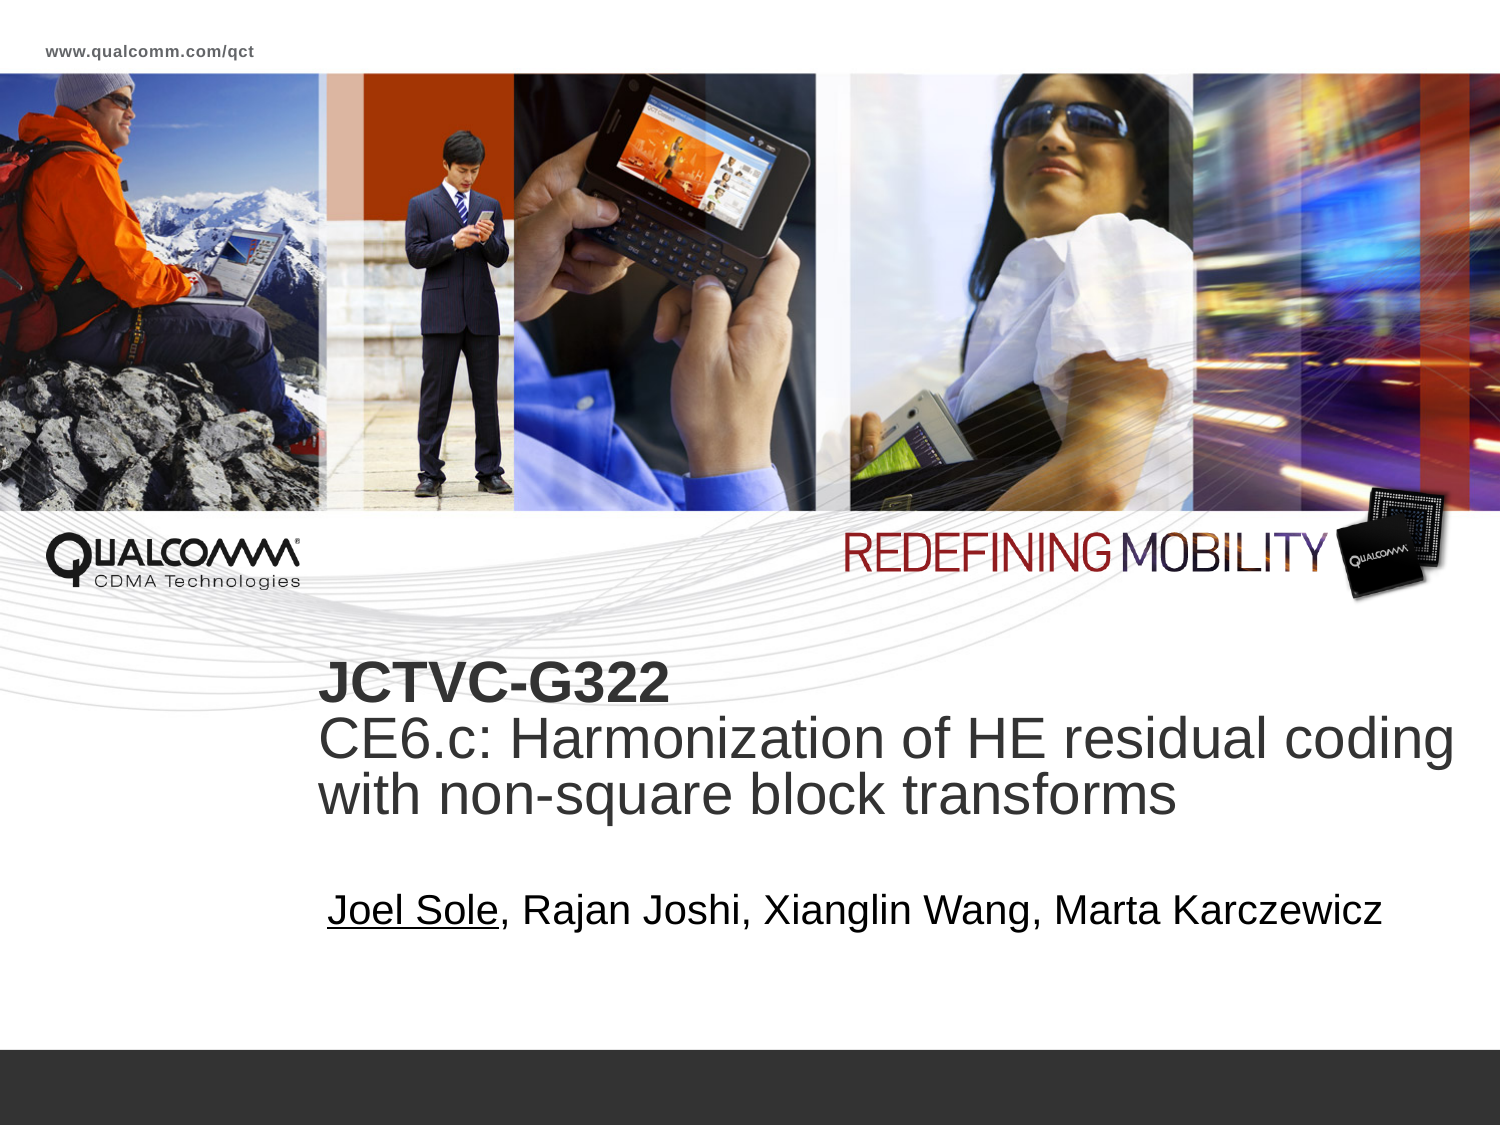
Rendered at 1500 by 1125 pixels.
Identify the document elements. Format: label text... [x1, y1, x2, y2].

text_box Joel Sole, Rajan Joshi, Xianglin Wang, Marta Karczewicz [312, 875, 1412, 946]
picture [30, 1048, 372, 1052]
title JCTVC-G322 CE6.c: Harmonization of HE residual coding with non-square block transforms [303, 580, 1480, 834]
picture [0, 12, 1500, 744]
